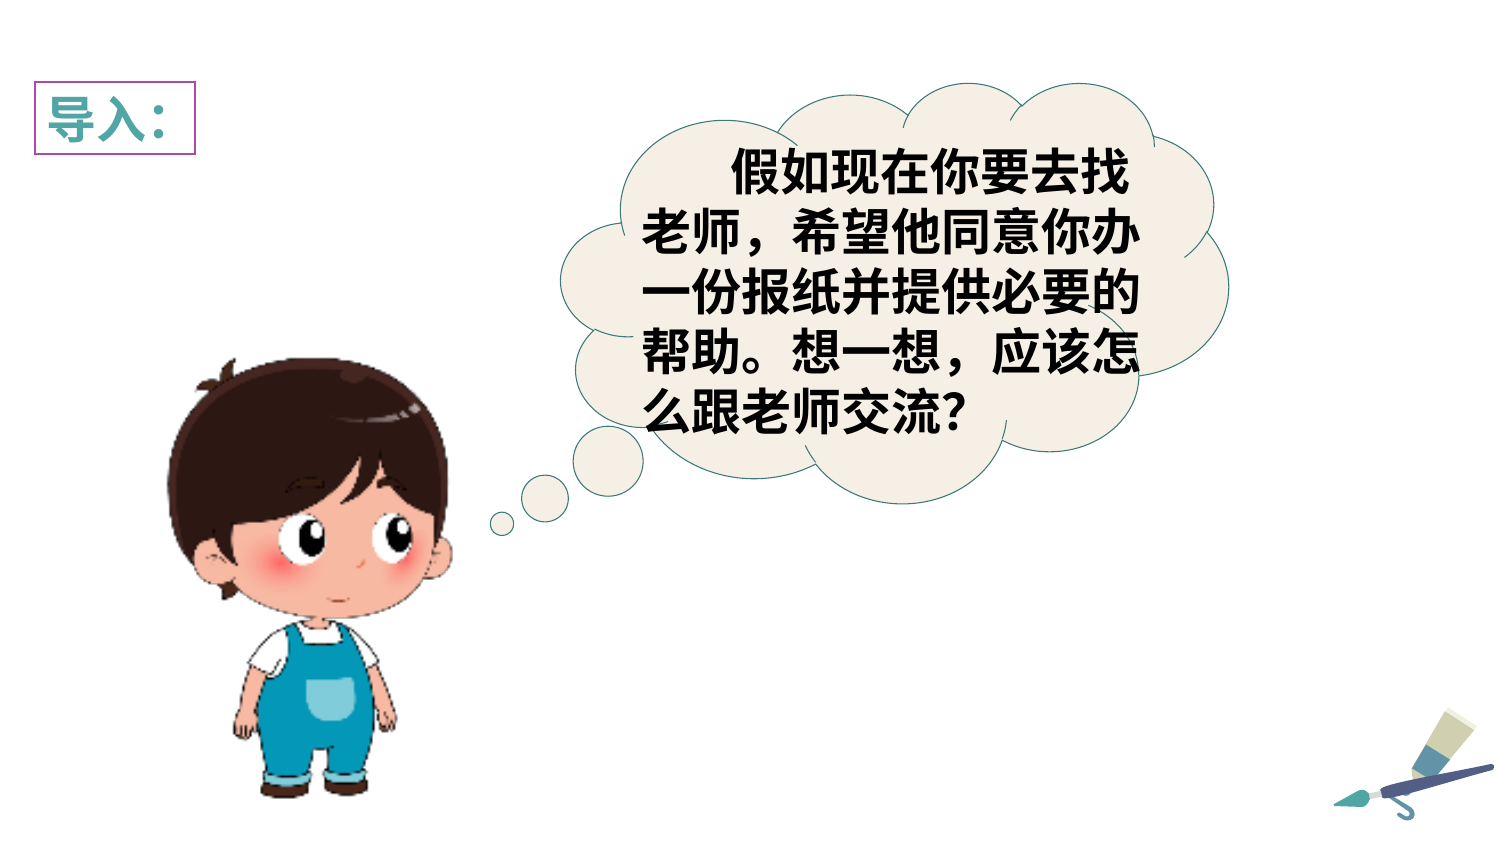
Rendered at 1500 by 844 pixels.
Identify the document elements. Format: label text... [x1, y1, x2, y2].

text_box [667, 448, 1001, 505]
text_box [1358, 708, 1481, 844]
text_box [489, 511, 515, 537]
picture [88, 197, 488, 844]
text_box 假如现在你要去找老师，希望他同意你办一份报纸并提供必要的帮助。想一想，应该怎么跟老师交流？ [626, 133, 1185, 448]
text_box [1185, 149, 1230, 362]
text_box [1018, 448, 1081, 453]
text_box 导入： [34, 81, 196, 155]
text_box [559, 178, 645, 498]
text_box [668, 82, 1154, 133]
text_box [520, 474, 570, 523]
